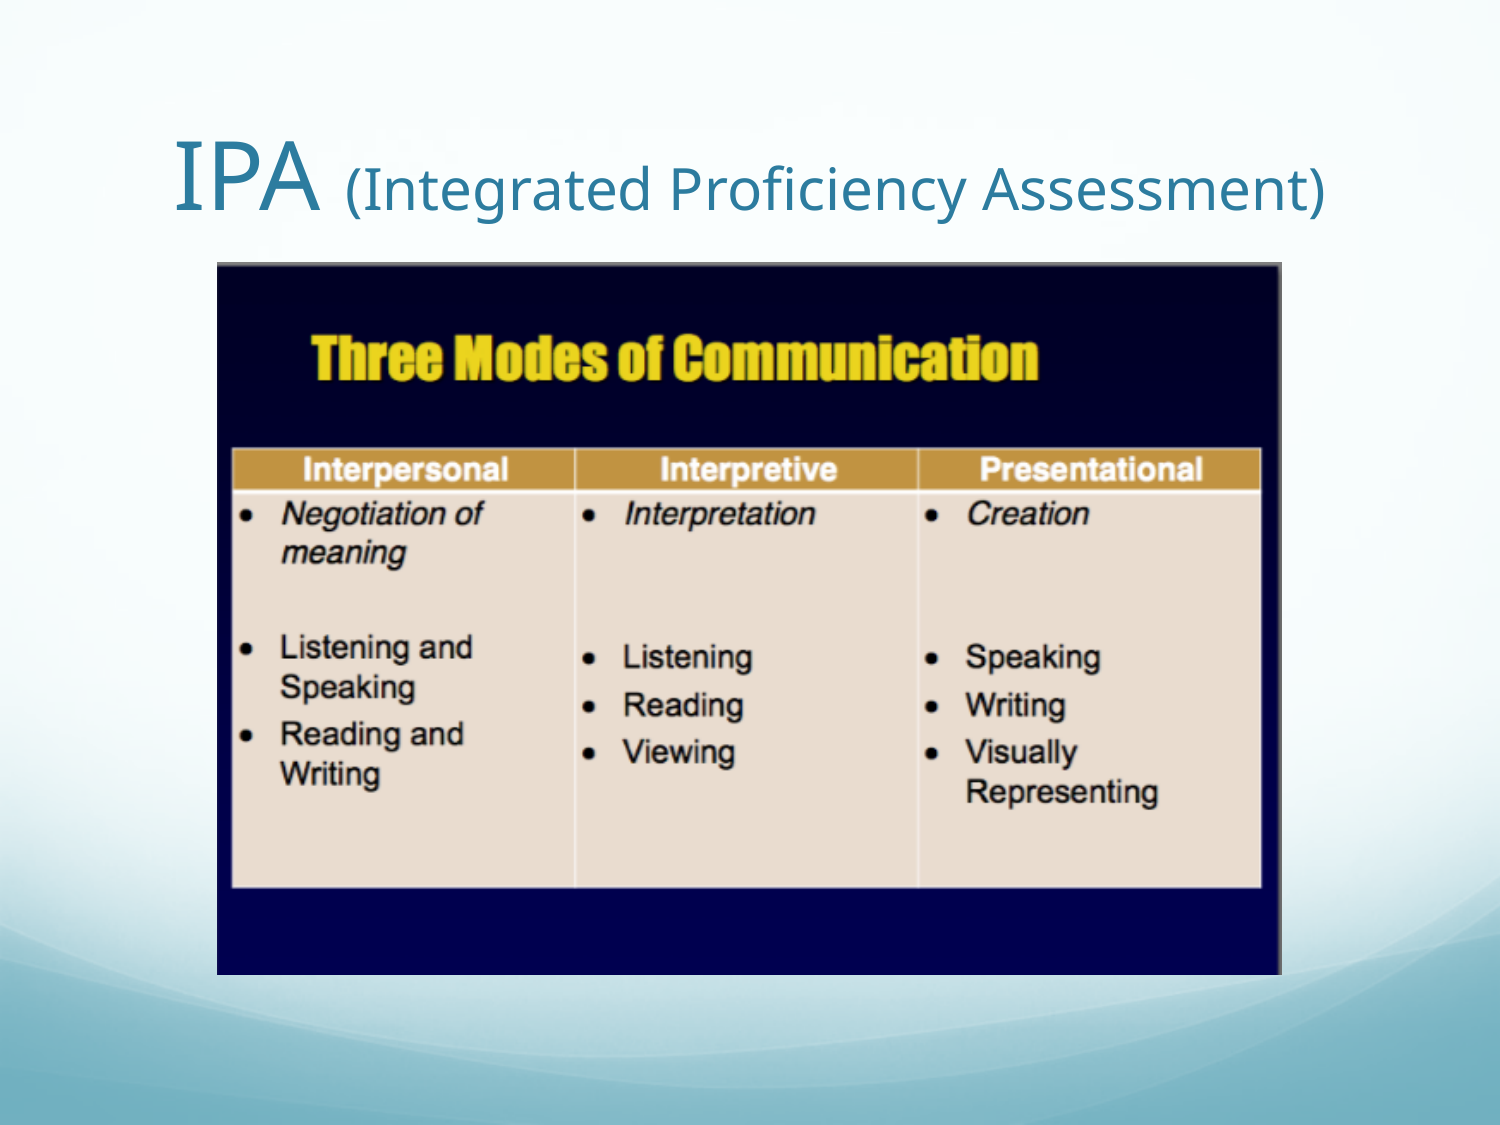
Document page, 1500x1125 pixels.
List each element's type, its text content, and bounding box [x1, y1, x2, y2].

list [89, 261, 1410, 976]
title IPA (Integrated Proficiency Assessment) [90, 17, 1410, 237]
